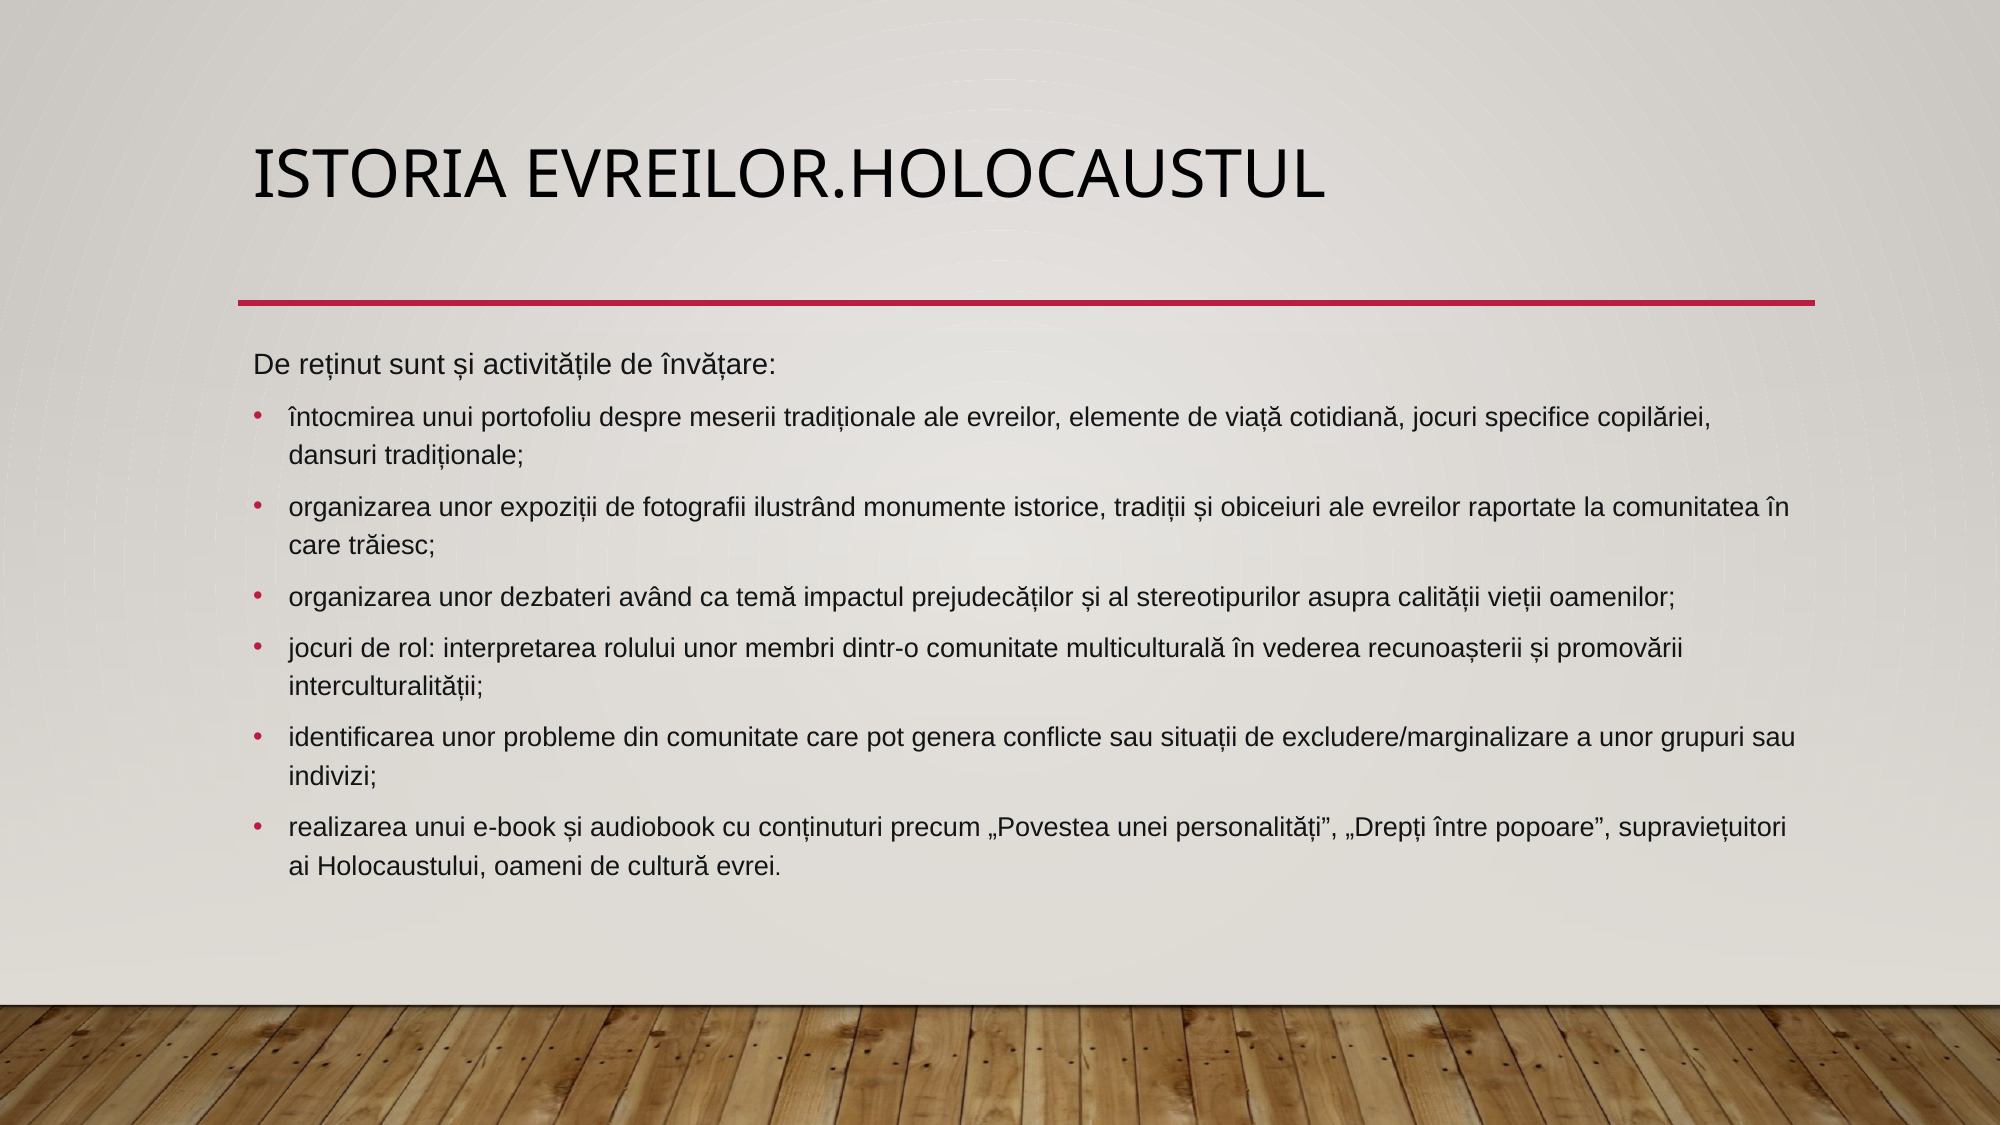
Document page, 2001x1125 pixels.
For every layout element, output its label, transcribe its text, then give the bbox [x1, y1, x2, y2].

picture [0, 1005, 2000, 1125]
list De reținut sunt și activitățile de învățare: întocmirea unui portofoliu despre meserii tradiționale ale evreilor, elemente de viață cotidiană, jocuri specifice copilăriei, dansuri tradiționale; organizarea unor expoziții de fotografii ilustrând monumente istorice, tradiții și obiceiuri ale evreilor raportate la comunitatea în care trăiesc; organizarea unor dezbateri având ca temă impactul prejudecăților și al stereotipurilor asupra calității vieții oamenilor; jocuri de rol: interpretarea rolului unor membri dintr-o comunitate multiculturală în vederea recunoașterii și promovării interculturalității; identificarea unor probleme din comunitate care pot genera conflicte sau situații de excludere/marginalizare a unor grupuri sau indivizi; realizarea unui e-book și audiobook cu conținuturi precum „Povestea unei personalități”, „Drepți între popoare”, supraviețuitori ai Holocaustului, oameni de cultură evrei. [238, 330, 1814, 897]
title Istoria evreilor.holocaustul [238, 131, 1814, 305]
